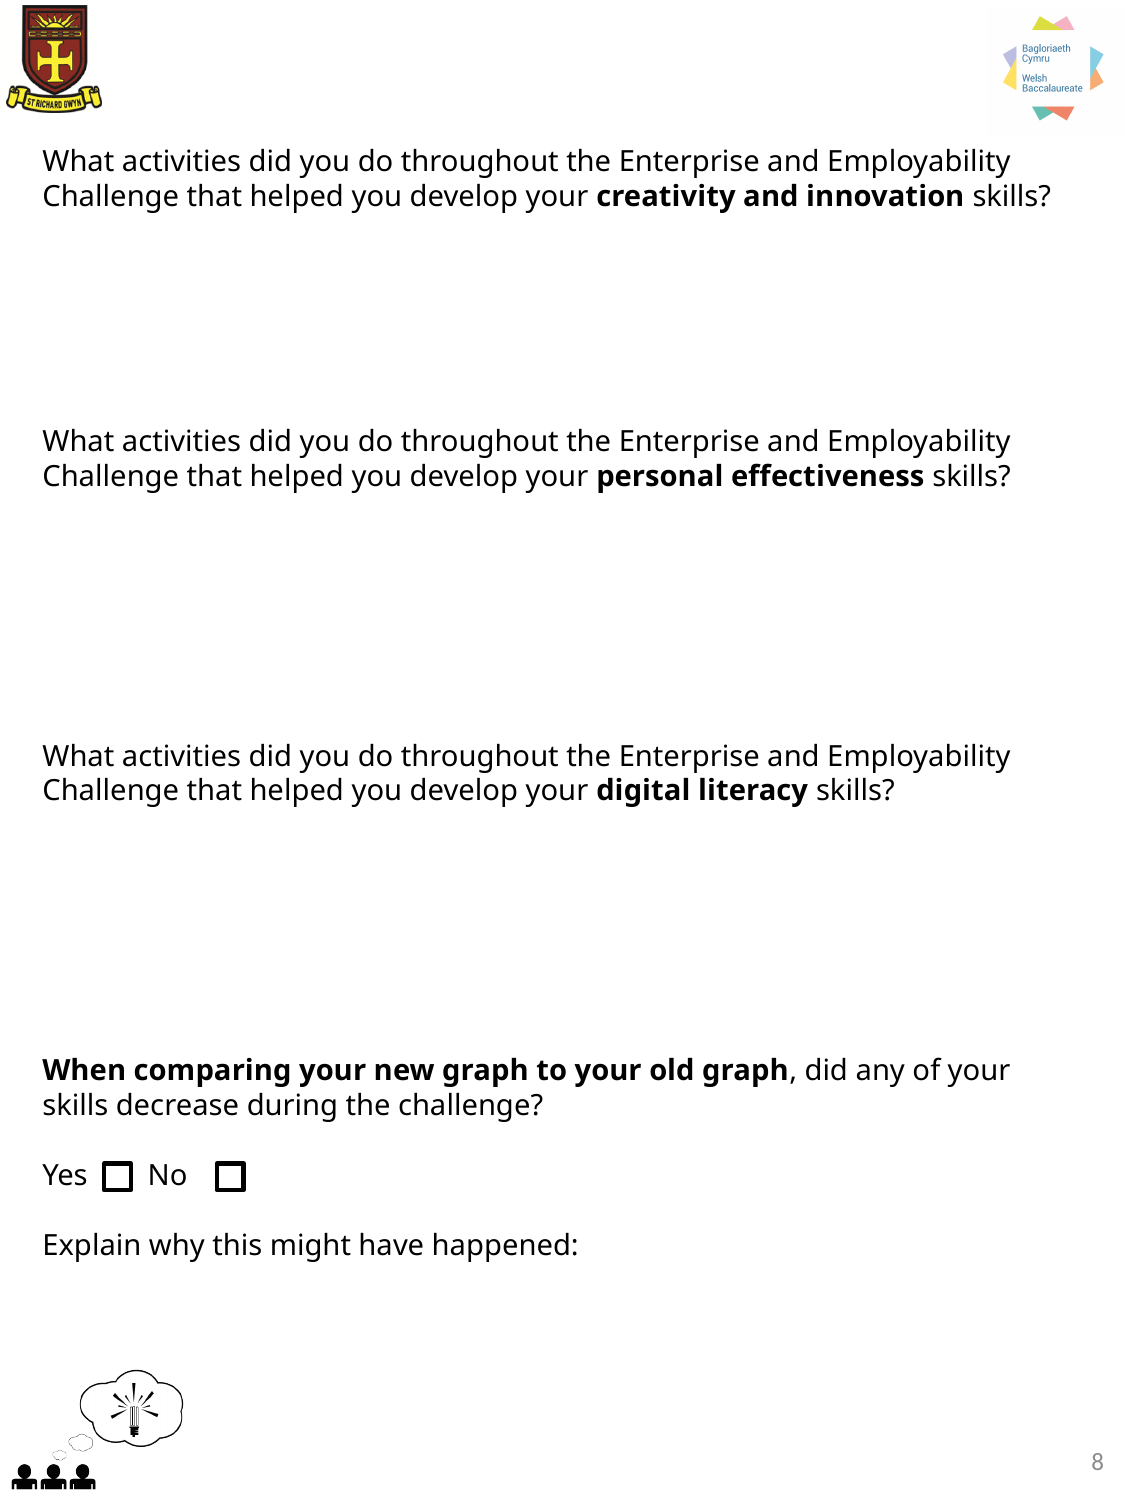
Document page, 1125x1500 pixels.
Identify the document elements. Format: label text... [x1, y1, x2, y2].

text_box What activities did you do throughout the Enterprise and Employability Challenge that helped you develop your creativity and innovation skills? What activities did you do throughout the Enterprise and Employability Challenge that helped you develop your personal effectiveness skills? What activities did you do throughout the Enterprise and Employability Challenge that helped you develop your digital literacy skills? When comparing your new graph to your old graph, did any of your skills decrease during the challenge? Yes No Explain why this might have happened: [27, 135, 1091, 1304]
picture [987, 7, 1125, 136]
picture [9, 1365, 196, 1491]
slide_number 8 [856, 1420, 1119, 1500]
text_box [102, 1161, 133, 1192]
text_box [215, 1161, 246, 1192]
picture [6, 5, 102, 113]
